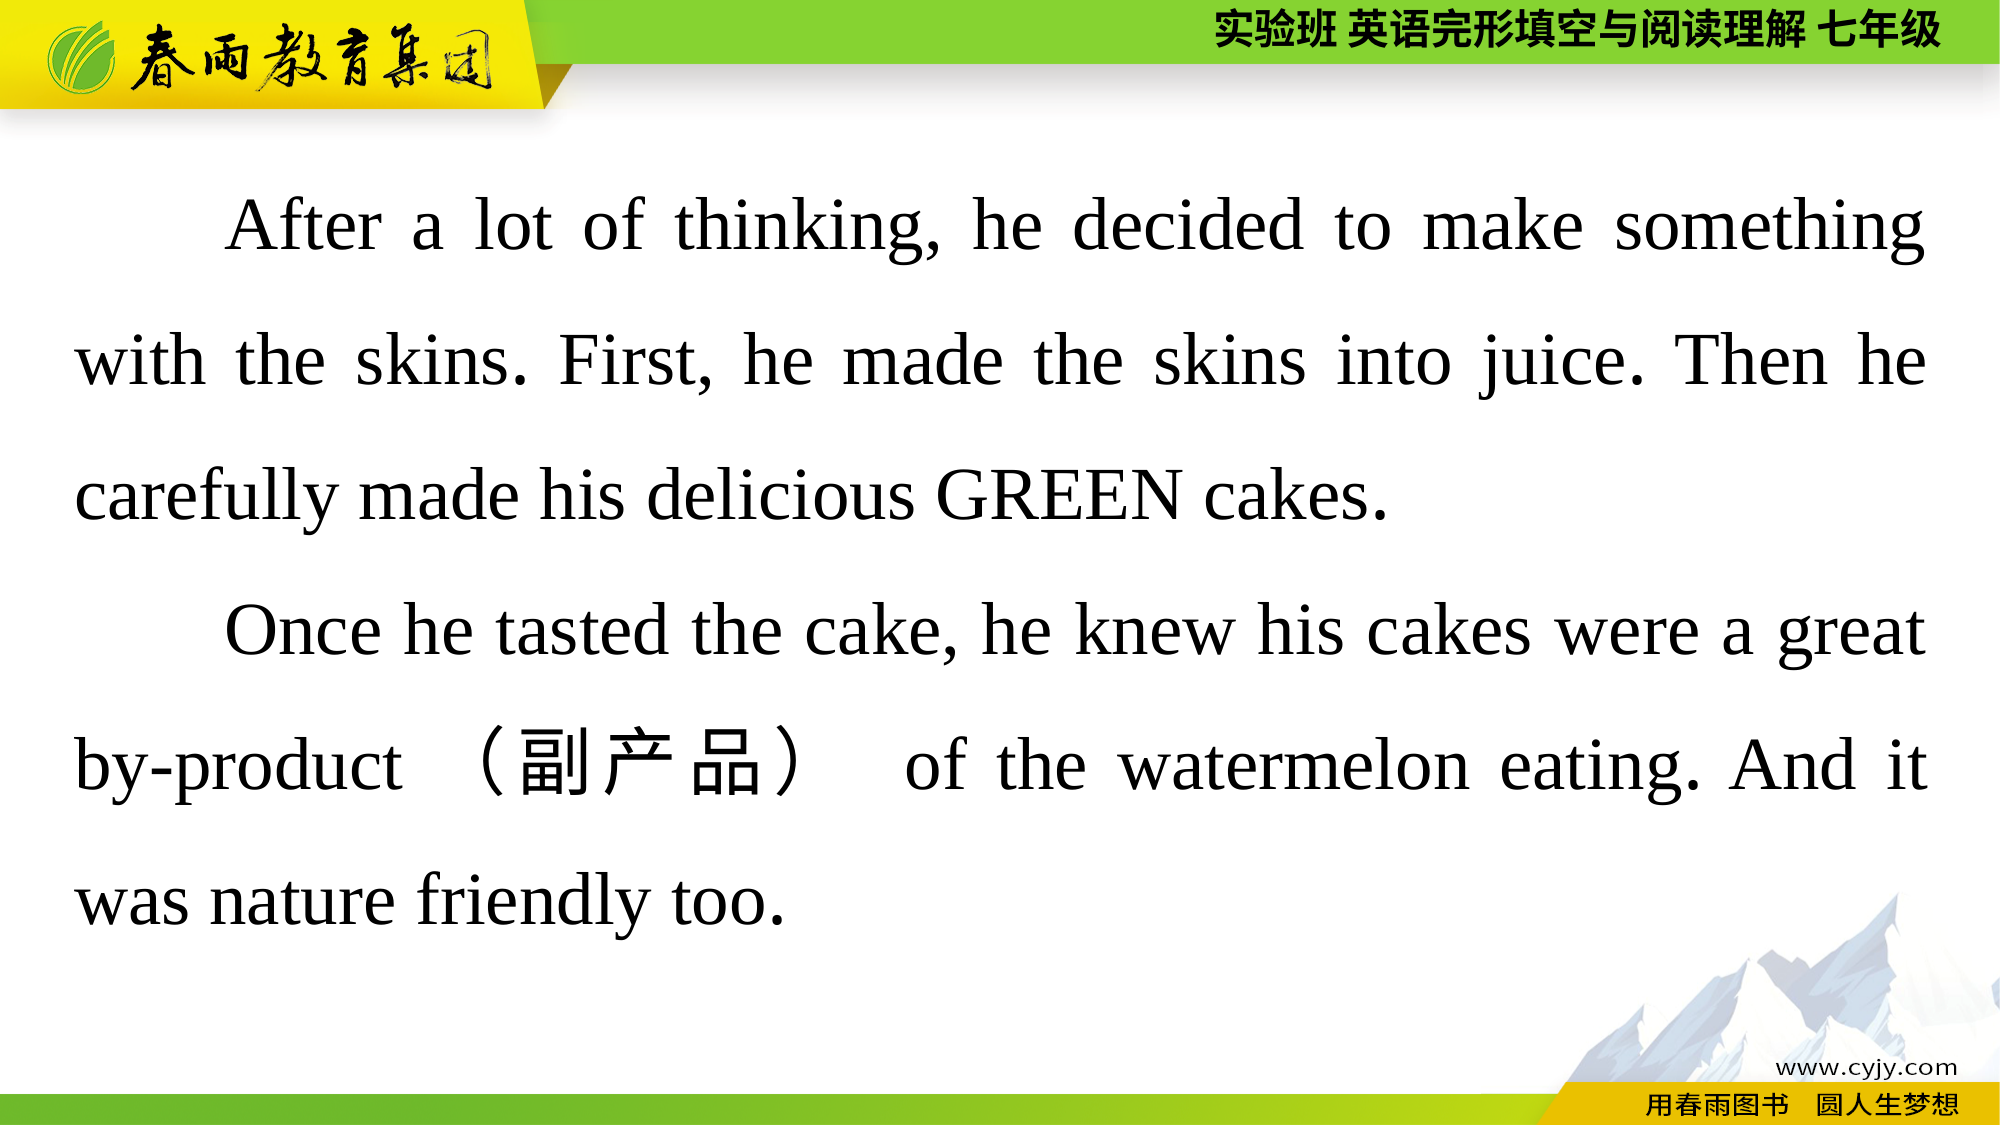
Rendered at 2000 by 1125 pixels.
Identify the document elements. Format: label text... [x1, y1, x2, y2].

list After a lot of thinking, he decided to make something with the skins. First, he made the skins into juice. Then he carefully made his delicious GREEN cakes. Once he tasted the cake, he knew his cakes were a great by-product（副产品） of the watermelon eating. And it was nature friendly too. [59, 122, 1944, 939]
picture [0, 0, 2000, 1125]
